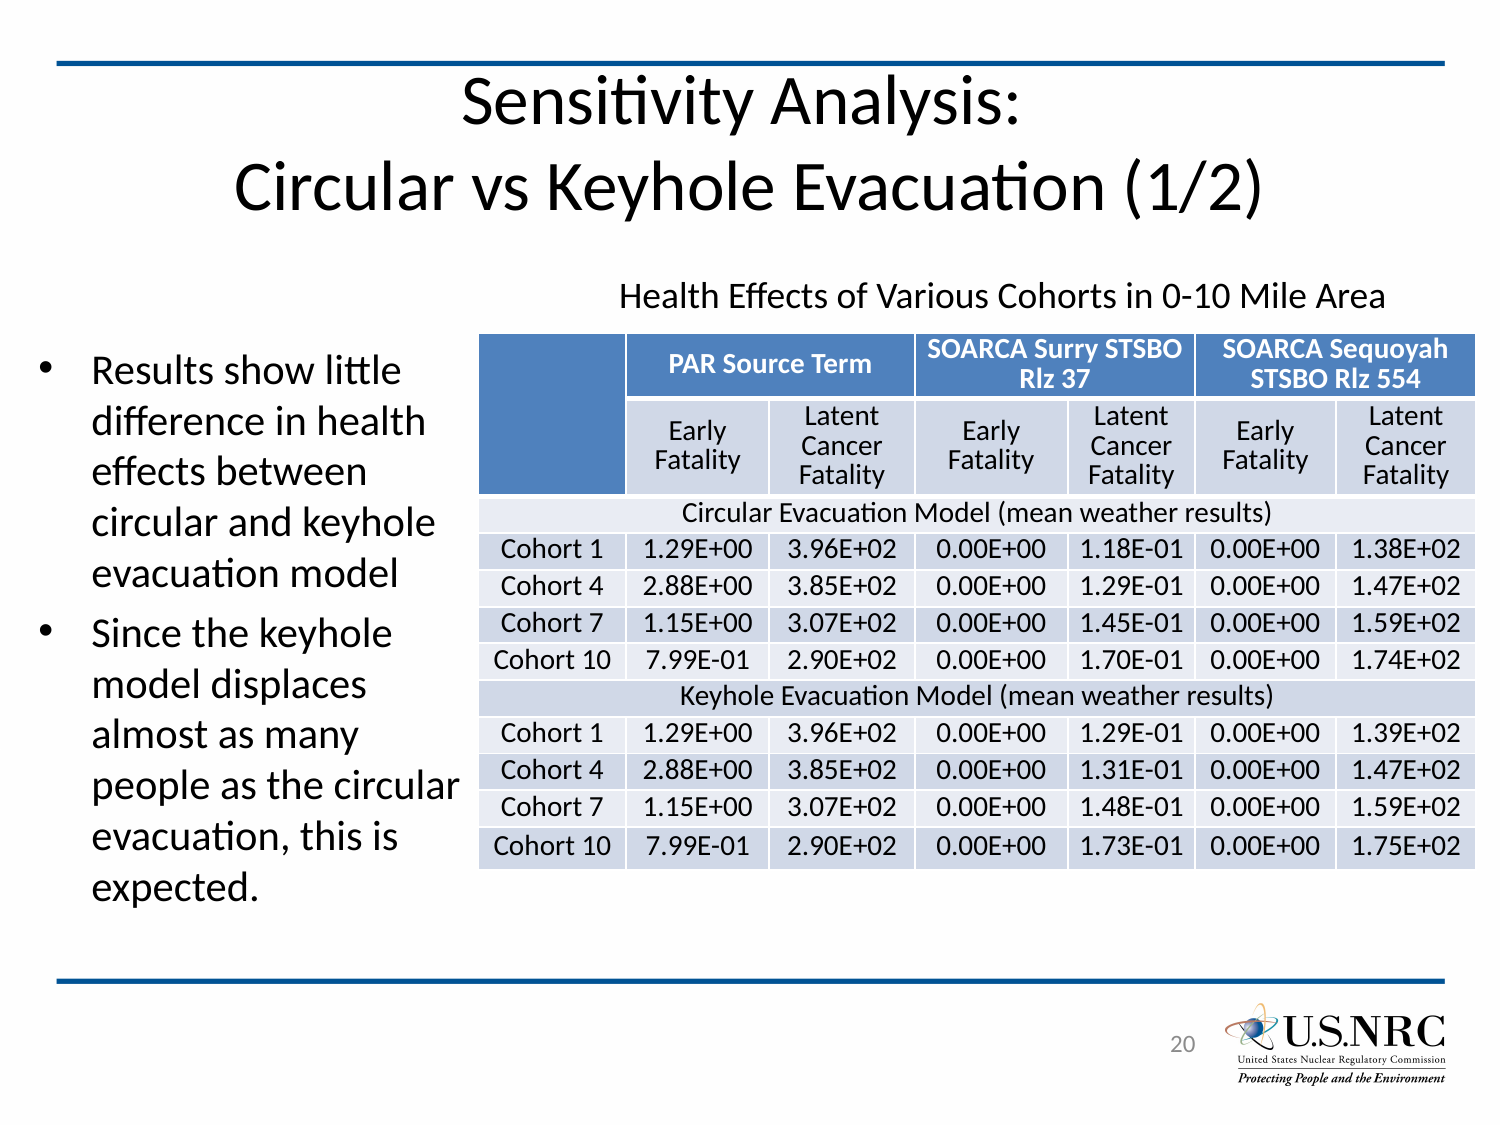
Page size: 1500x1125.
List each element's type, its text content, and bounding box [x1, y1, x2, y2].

table_cell 3.07E+02 [770, 608, 914, 642]
table_cell 1.29E+00 [627, 534, 768, 569]
table_header [479, 334, 625, 494]
table_cell 0.00E+00 [916, 644, 1067, 679]
picture [0, 0, 1500, 1125]
table_header SOARCA Surry STSBO Rlz 37 [916, 334, 1194, 396]
table_cell Cohort 1 [479, 718, 625, 753]
table_cell Latent Cancer Fatality [1069, 401, 1194, 494]
table_cell 0.00E+00 [916, 534, 1067, 569]
table_cell Early Fatality [627, 401, 768, 494]
table_cell 0.00E+00 [1196, 828, 1335, 869]
table_cell Cohort 10 [479, 828, 625, 869]
table_cell Cohort 10 [479, 644, 625, 679]
table_cell 7.99E-01 [627, 828, 768, 869]
table_cell Latent Cancer Fatality [770, 401, 914, 494]
table_cell 2.90E+02 [770, 644, 914, 679]
table_cell 1.45E-01 [1069, 608, 1194, 642]
table_cell Cohort 4 [479, 754, 625, 789]
table_cell 1.29E-01 [1069, 718, 1194, 753]
table_cell 0.00E+00 [1196, 571, 1335, 606]
table_cell Cohort 7 [479, 608, 625, 642]
table_cell 1.59E+02 [1337, 608, 1475, 642]
table_cell 0.00E+00 [916, 791, 1067, 826]
table_cell Circular Evacuation Model (mean weather results) [479, 499, 1475, 532]
table_cell Latent Cancer Fatality [1337, 401, 1475, 494]
table_cell Early Fatality [916, 401, 1067, 494]
table_cell Keyhole Evacuation Model (mean weather results) [479, 681, 1475, 716]
table_cell 3.07E+02 [770, 791, 914, 826]
table_cell 1.47E+02 [1337, 571, 1475, 606]
table_cell 0.00E+00 [1196, 754, 1335, 789]
table_cell 0.00E+00 [916, 718, 1067, 753]
table_cell 1.59E+02 [1337, 791, 1475, 826]
table_cell 0.00E+00 [1196, 534, 1335, 569]
table_cell 3.96E+02 [770, 534, 914, 569]
table_cell 1.75E+02 [1337, 828, 1475, 869]
table_cell 1.39E+02 [1337, 718, 1475, 753]
table_header SOARCA Sequoyah STSBO Rlz 554 [1196, 334, 1475, 396]
table_cell Early Fatality [1196, 401, 1335, 494]
table_cell 2.88E+00 [627, 571, 768, 606]
table_cell 2.88E+00 [627, 754, 768, 789]
slide_number 20 [1030, 1012, 1211, 1073]
table_cell 1.15E+00 [627, 791, 768, 826]
table_cell 3.85E+02 [770, 571, 914, 606]
table_cell 7.99E-01 [627, 644, 768, 679]
table_cell Cohort 1 [479, 534, 625, 569]
table_cell 1.29E+00 [627, 718, 768, 753]
table_cell 1.70E-01 [1069, 644, 1194, 679]
text_box Results show little difference in health effects between circular and keyhole evacuation model Since the keyhole model displaces almost as many people as the circular evacuation, this is expected. [23, 334, 479, 919]
text_box Health Effects of Various Cohorts in 0-10 Mile Area [570, 263, 1436, 324]
table_cell 3.85E+02 [770, 754, 914, 789]
table_header PAR Source Term [627, 334, 914, 396]
table_cell 1.47E+02 [1337, 754, 1475, 789]
table_cell 0.00E+00 [916, 754, 1067, 789]
table_cell 0.00E+00 [1196, 791, 1335, 826]
table_cell 0.00E+00 [916, 828, 1067, 869]
table_cell 1.15E+00 [627, 608, 768, 642]
table_cell 0.00E+00 [916, 608, 1067, 642]
table_cell 1.73E-01 [1069, 828, 1194, 869]
table_cell 0.00E+00 [1196, 644, 1335, 679]
table_cell 2.90E+02 [770, 828, 914, 869]
table_cell Cohort 4 [479, 571, 625, 606]
table_cell 1.31E-01 [1069, 754, 1194, 789]
table_cell 0.00E+00 [916, 571, 1067, 606]
table_cell 0.00E+00 [1196, 608, 1335, 642]
table_cell Cohort 7 [479, 791, 625, 826]
table_cell 1.38E+02 [1337, 534, 1475, 569]
table_cell 1.29E-01 [1069, 571, 1194, 606]
table_cell 1.74E+02 [1337, 644, 1475, 679]
table_cell 0.00E+00 [1196, 718, 1335, 753]
table_cell 3.96E+02 [770, 718, 914, 753]
table_cell 1.48E-01 [1069, 791, 1194, 826]
table_cell 1.18E-01 [1069, 534, 1194, 569]
title Sensitivity Analysis: Circular vs Keyhole Evacuation (1/2) [75, 45, 1425, 233]
